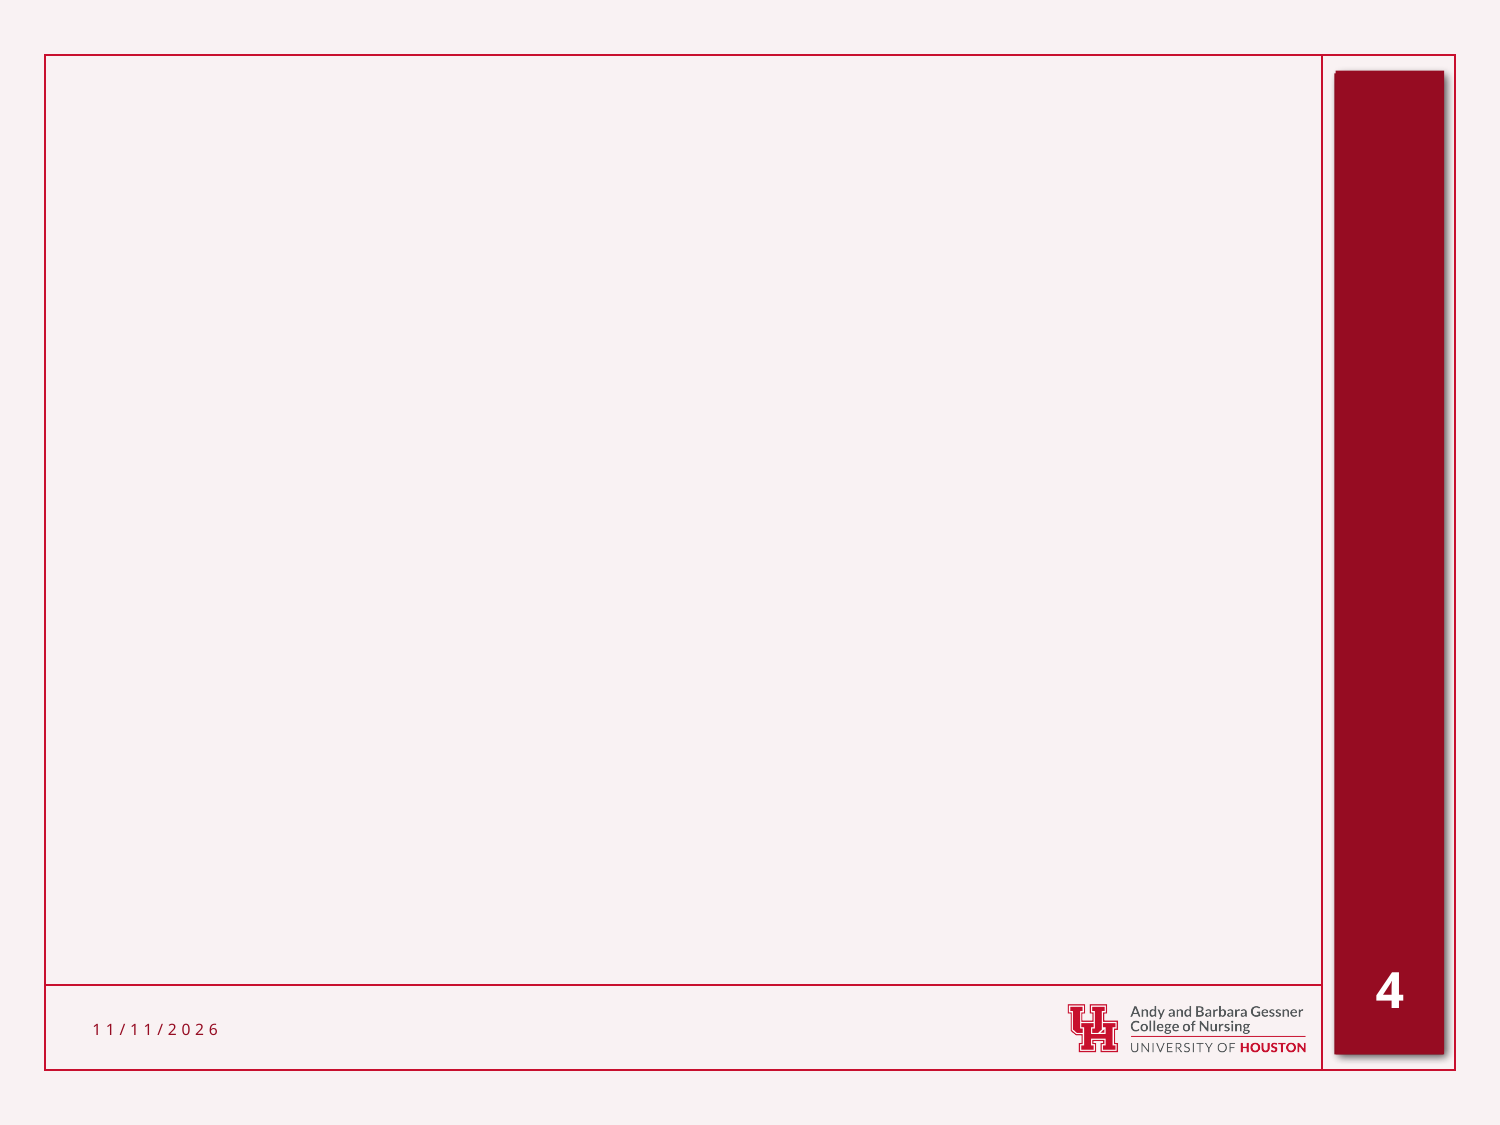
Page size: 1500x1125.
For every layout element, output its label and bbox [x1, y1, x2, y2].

slide_number [77, 1007, 466, 1055]
picture [1063, 992, 1331, 1065]
